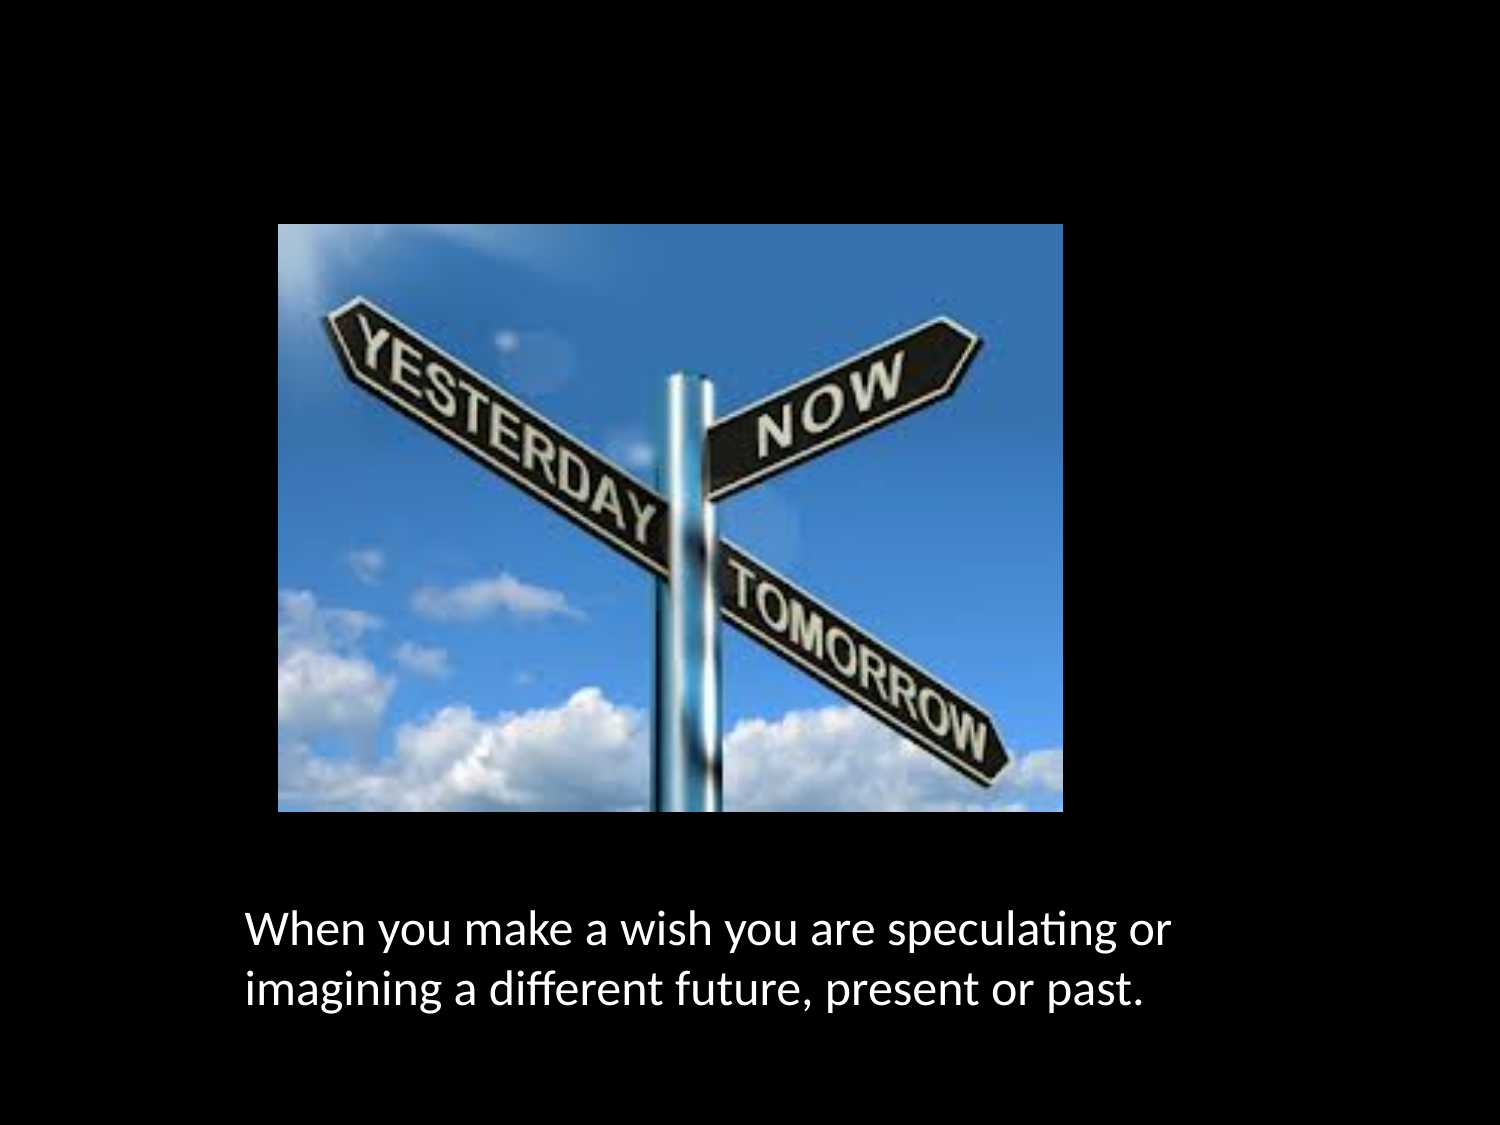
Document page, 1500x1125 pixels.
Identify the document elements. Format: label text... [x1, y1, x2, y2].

picture [278, 224, 1063, 813]
text_box When you make a wish you are speculating or imagining a different future, present or past. [229, 887, 1200, 1023]
